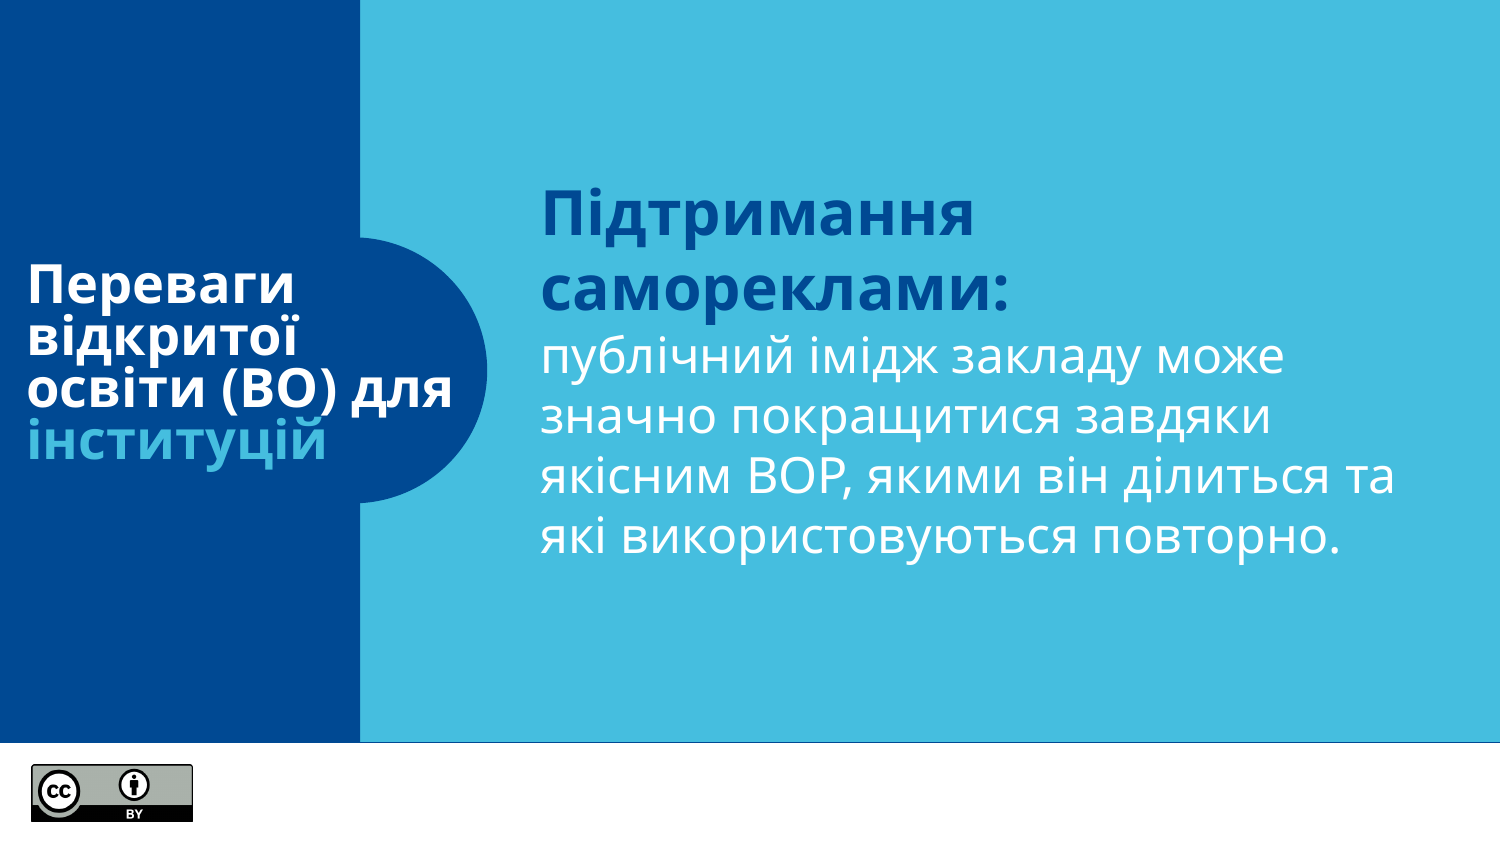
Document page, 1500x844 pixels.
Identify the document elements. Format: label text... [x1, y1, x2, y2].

picture [31, 764, 193, 822]
text_box [0, 0, 361, 742]
text_box Підтримання самореклами: публічний імідж закладу може значно покращитися завдяки якісним ВОР, якими він ділиться та які використовуються повторно. [525, 158, 1448, 579]
text_box [0, 750, 1500, 844]
text_box [304, 237, 401, 246]
text_box [284, 485, 421, 504]
text_box Переваги відкритої освіти (BO) для інституцій [11, 246, 488, 485]
